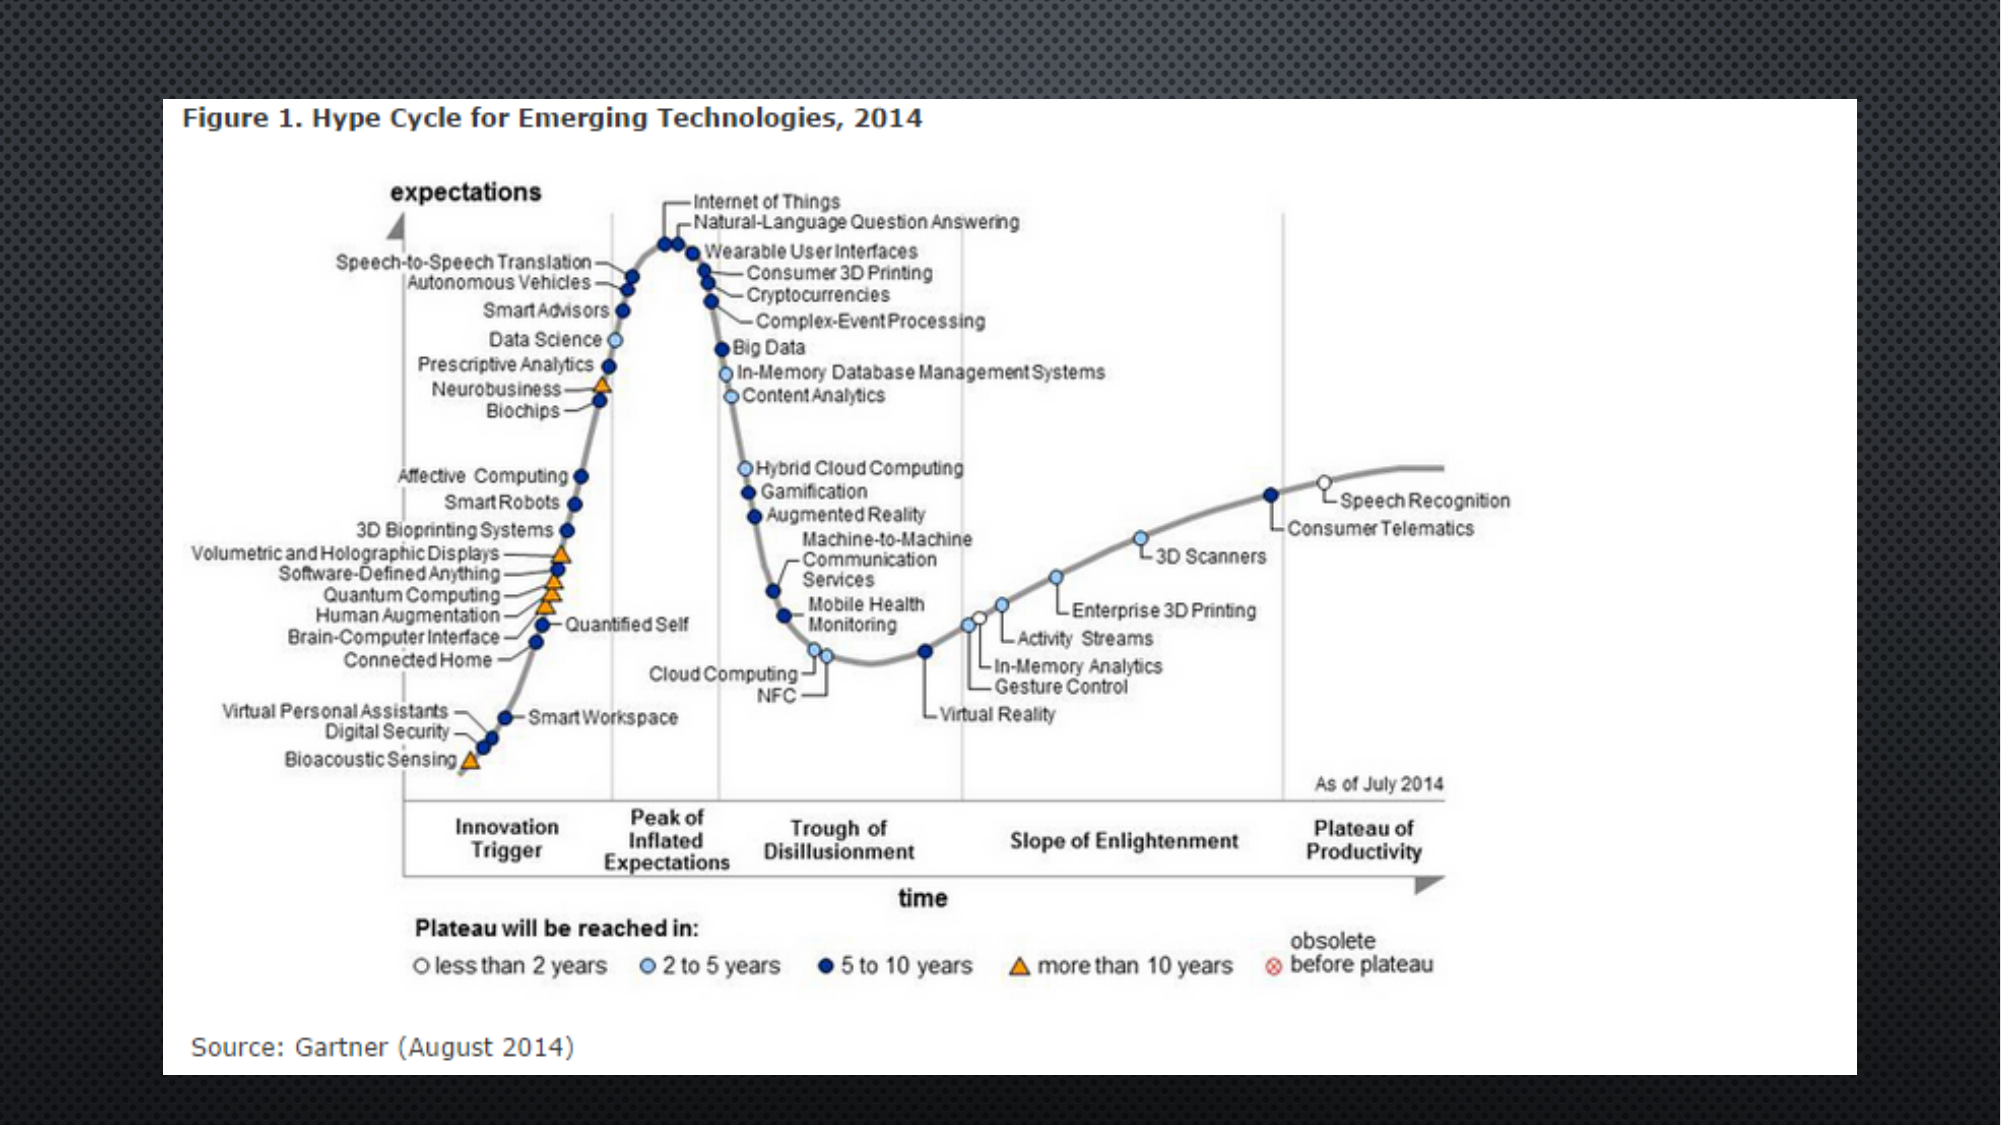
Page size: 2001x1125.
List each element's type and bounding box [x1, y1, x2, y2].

list [163, 99, 1857, 1075]
